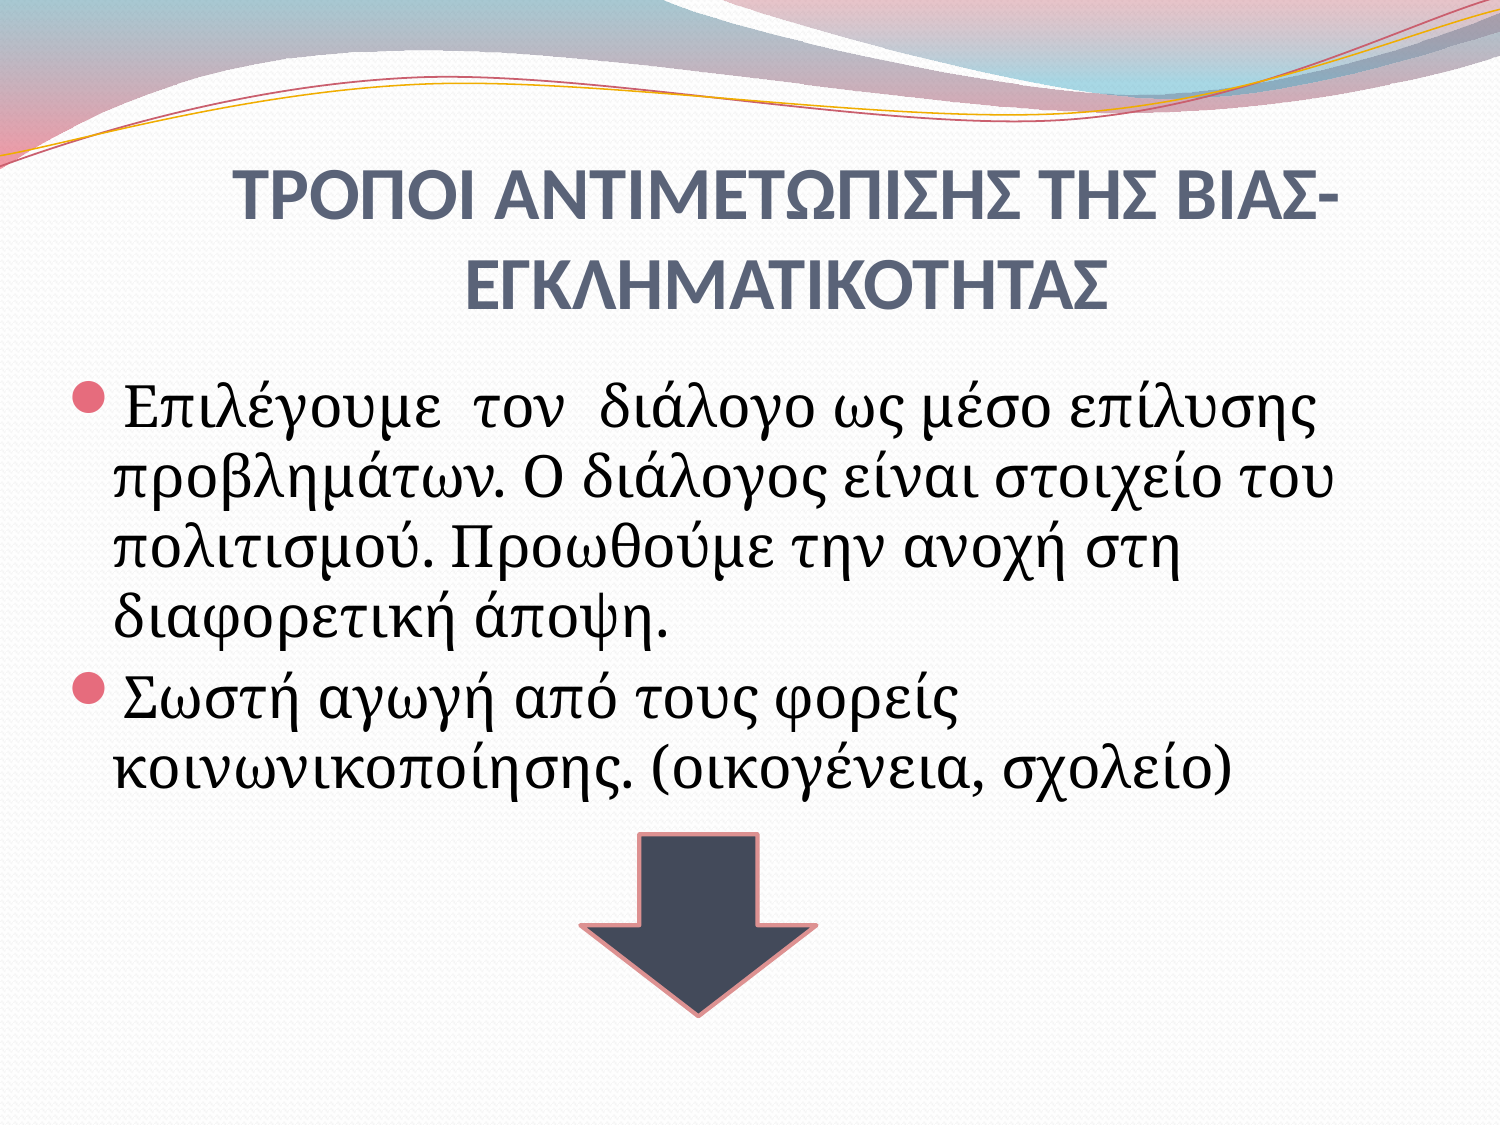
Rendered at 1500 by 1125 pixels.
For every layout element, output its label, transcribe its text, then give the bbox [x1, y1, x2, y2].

title ΤΡΟΠΟΙ ΑΝΤΙΜΕΤΩΠΙΣΗΣ ΤΗΣ ΒΙΑΣ-ΕΓΚΛΗΜΑΤΙΚΟΤΗΤΑΣ [112, 137, 1463, 325]
list Επιλέγουμε τον διάλογο ως μέσο επίλυσης προβλημάτων. Ο διάλογος είναι στοιχείο του πολιτισμού. Προωθούμε την ανοχή στη διαφορετική άποψη. Σωστή αγωγή από τους φορείς κοινωνικοποίησης. (οικογένεια, σχολείο) [53, 361, 1404, 1082]
text_box [578, 832, 819, 1018]
